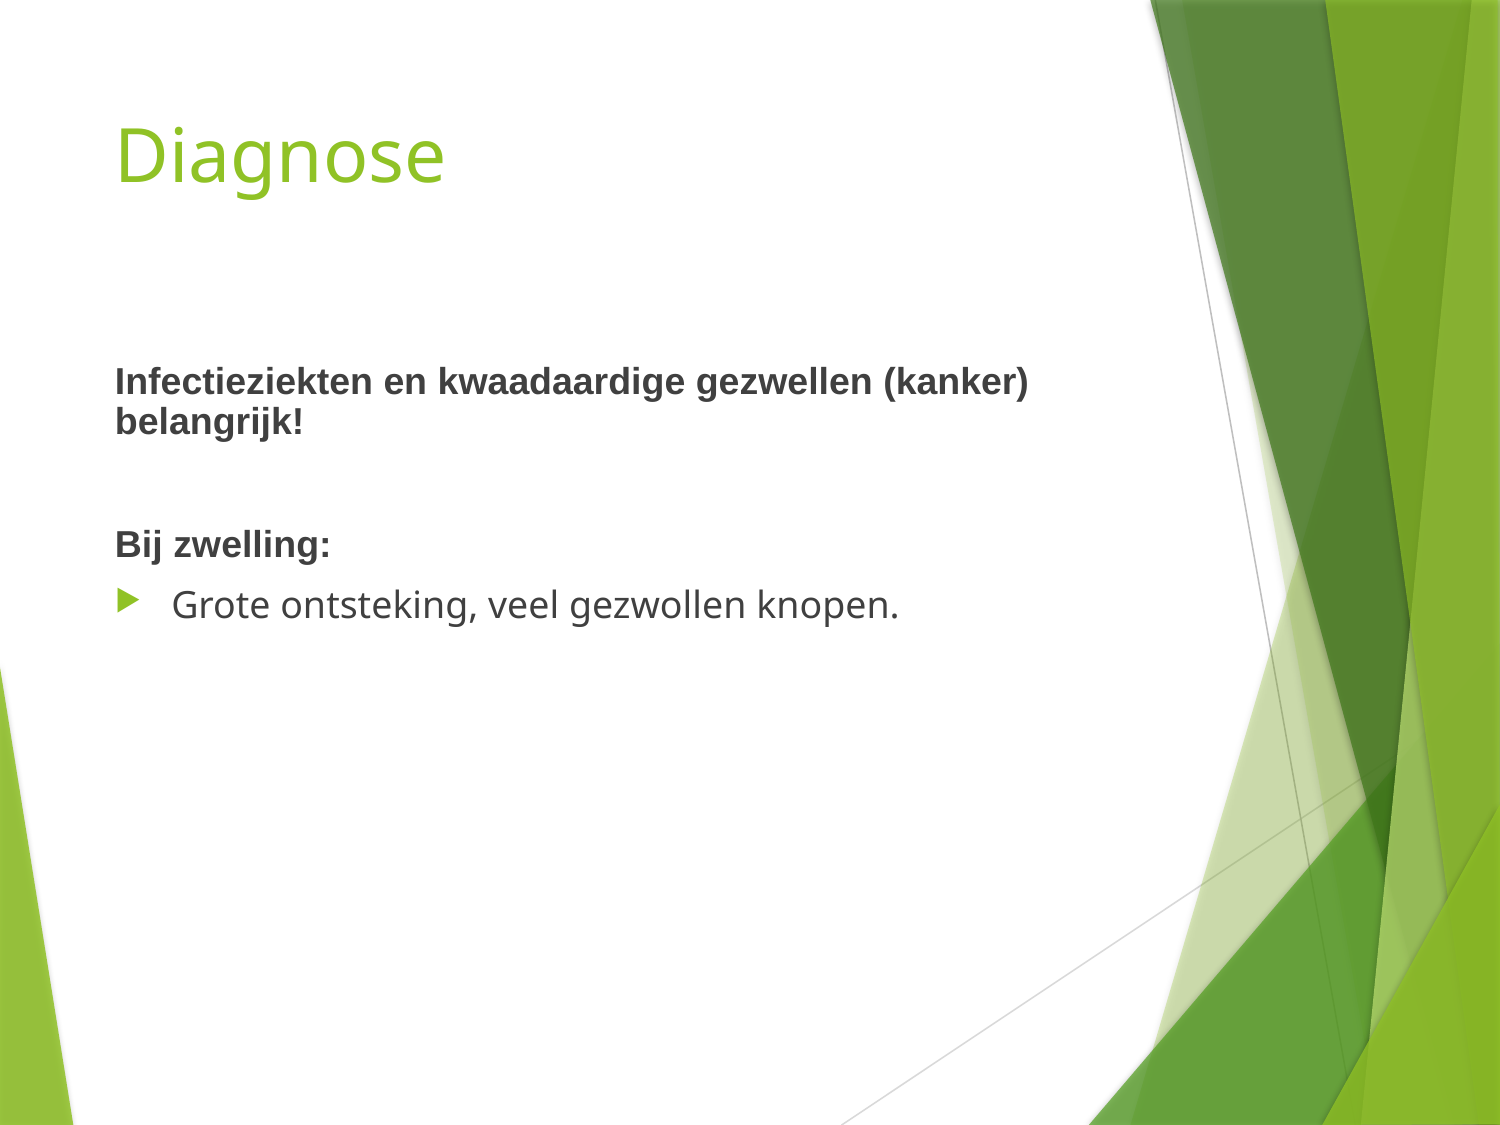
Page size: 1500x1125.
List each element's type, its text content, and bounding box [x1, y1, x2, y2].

list Infectieziekten en kwaadaardige gezwellen (kanker) belangrijk! Bij zwelling: Grote ontsteking, veel gezwollen knopen. [99, 354, 1142, 992]
title Diagnose [99, 99, 1142, 317]
